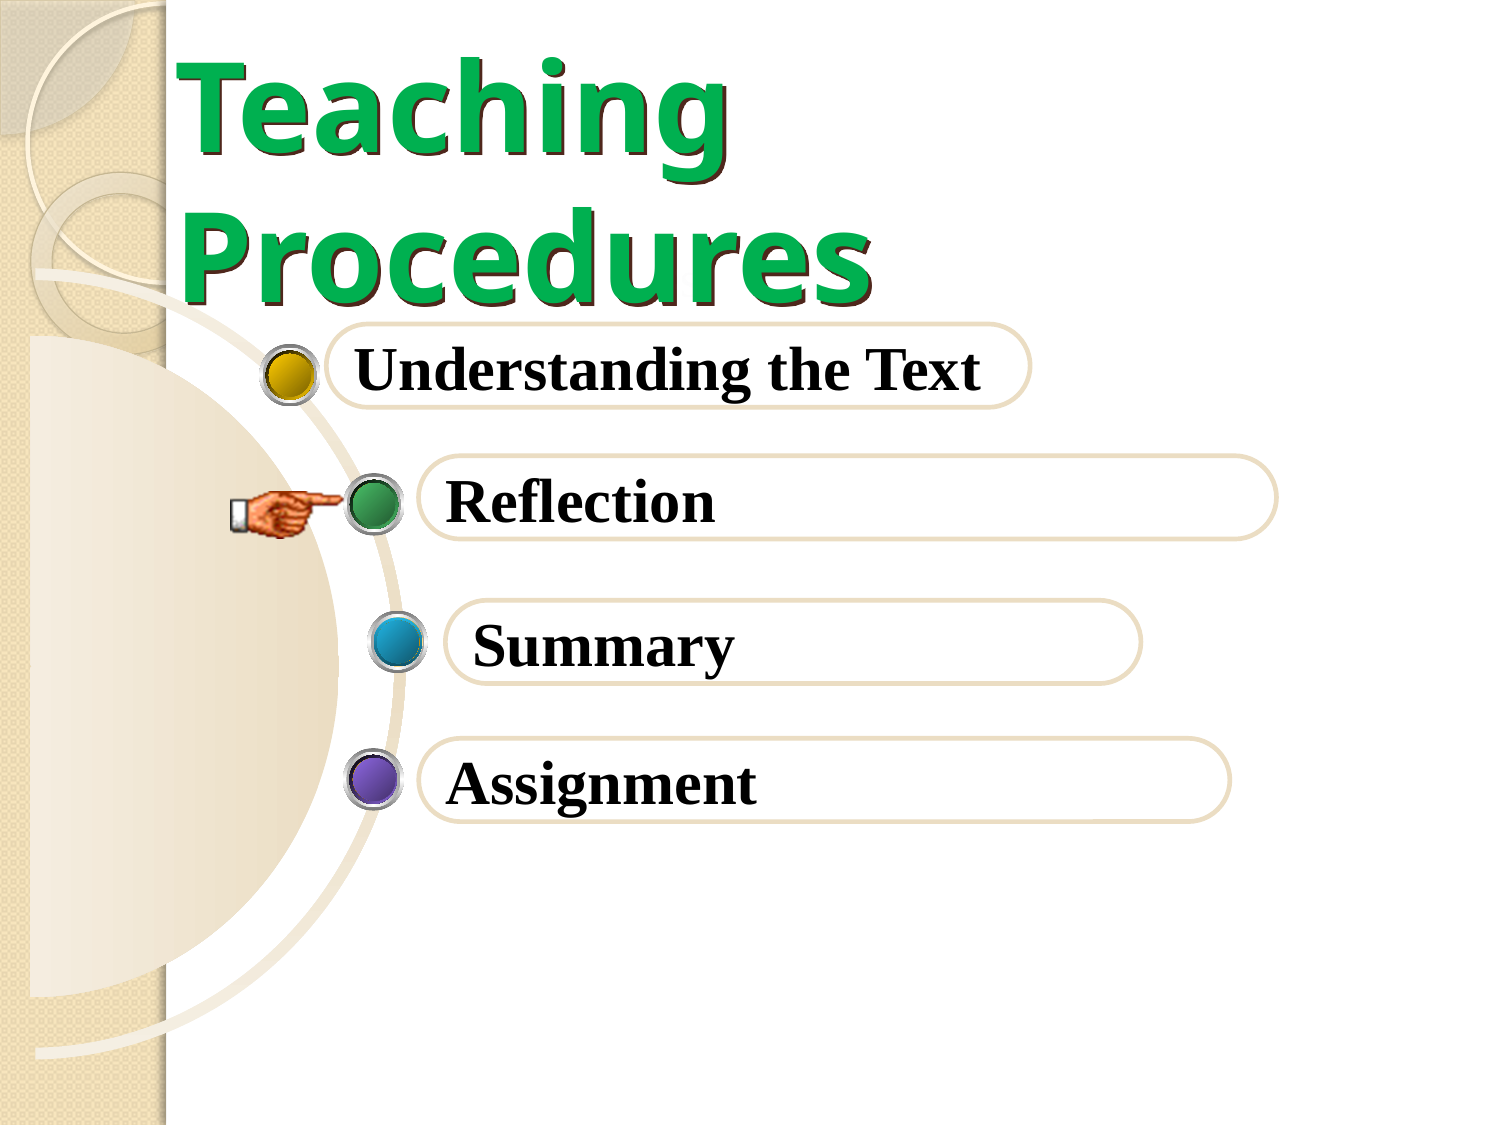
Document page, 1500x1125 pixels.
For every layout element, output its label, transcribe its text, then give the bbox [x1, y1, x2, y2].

text_box s [182, 232, 708, 265]
picture [229, 491, 356, 539]
title Teaching Procedures [159, 122, 1104, 233]
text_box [0, 267, 1277, 1060]
